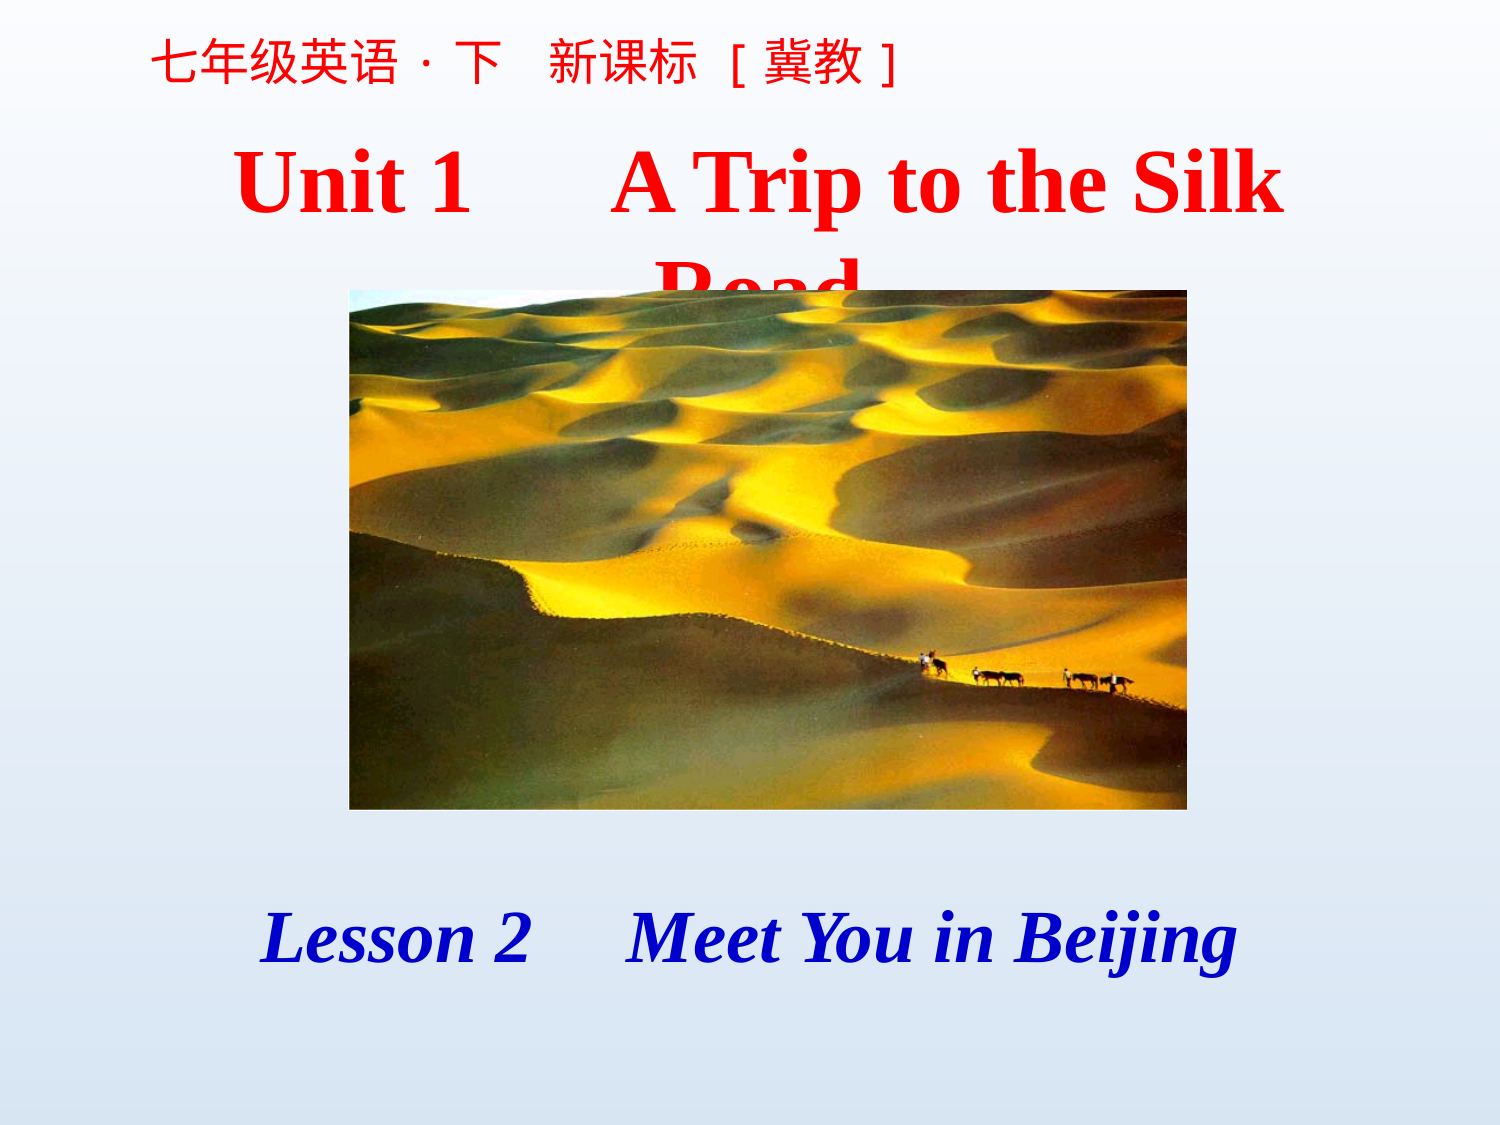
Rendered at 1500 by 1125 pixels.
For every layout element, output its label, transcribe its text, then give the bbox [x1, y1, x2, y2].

text_box Unit 1 A Trip to the Silk Road [112, 113, 1406, 349]
picture [348, 290, 1188, 811]
text_box 七年级英语·下 新课标 [冀教] [0, 23, 1055, 99]
text_box Lesson 2 Meet You in Beijing [0, 791, 1500, 985]
